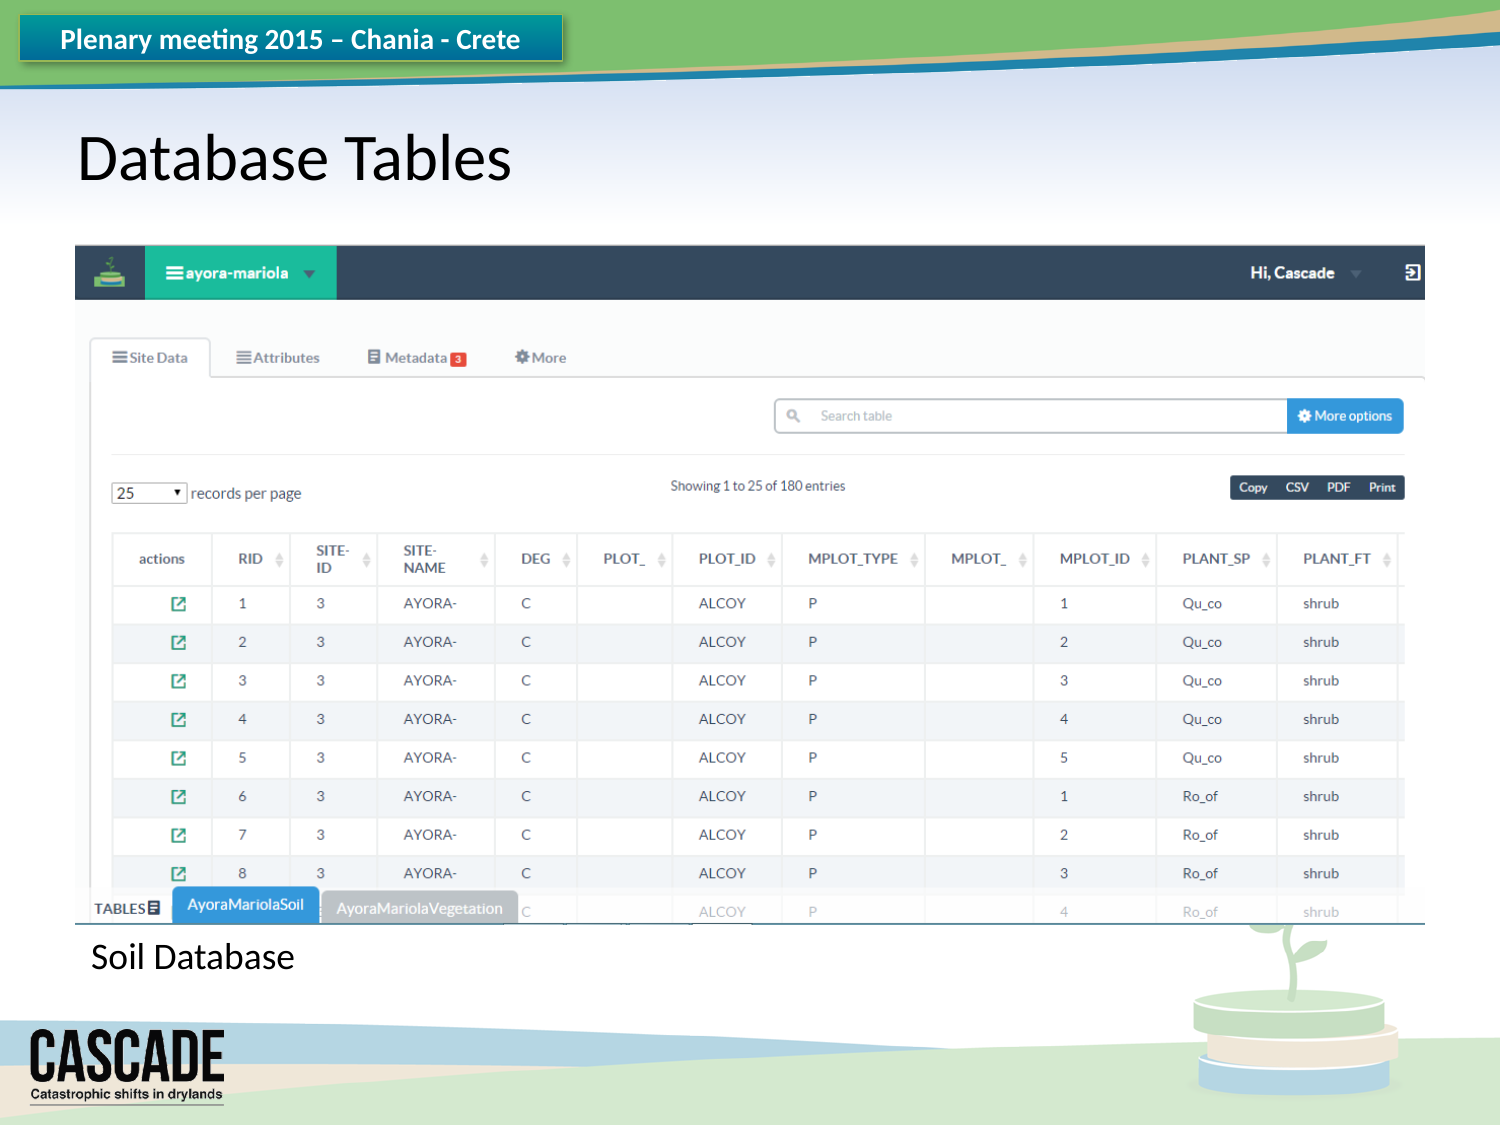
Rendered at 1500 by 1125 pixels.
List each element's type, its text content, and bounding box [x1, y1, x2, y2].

picture [0, 0, 1500, 90]
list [74, 244, 1426, 926]
text_box Database Tables [62, 106, 529, 202]
picture [29, 1029, 224, 1106]
text_box Soil Database [76, 933, 311, 985]
